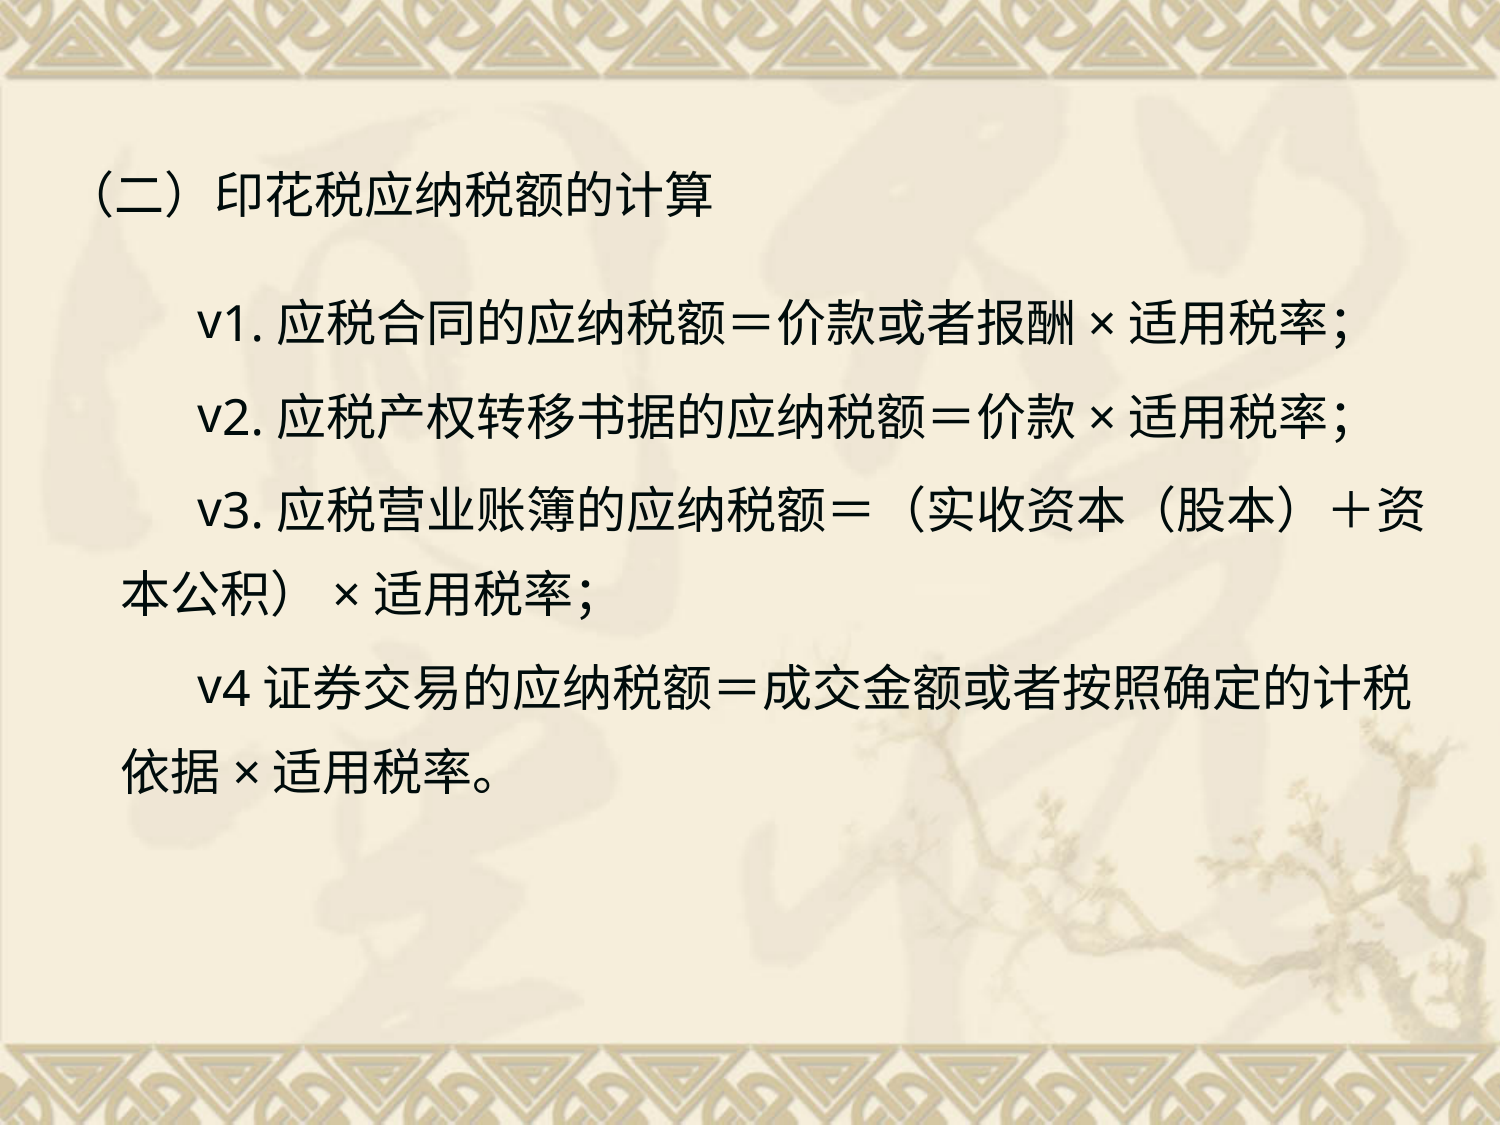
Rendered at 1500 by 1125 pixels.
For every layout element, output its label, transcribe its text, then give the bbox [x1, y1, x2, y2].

list 1.应税合同的应纳税额＝价款或者报酬×适用税率； 2.应税产权转移书据的应纳税额＝价款×适用税率； 3.应税营业账簿的应纳税额＝（实收资本（股本）＋资本公积）×适用税率； 4证券交易的应纳税额＝成交金额或者按照确定的计税依据×适用税率。 [49, 259, 1451, 948]
title （二）印花税应纳税额的计算 [49, 99, 1451, 259]
picture [0, 0, 1500, 1125]
